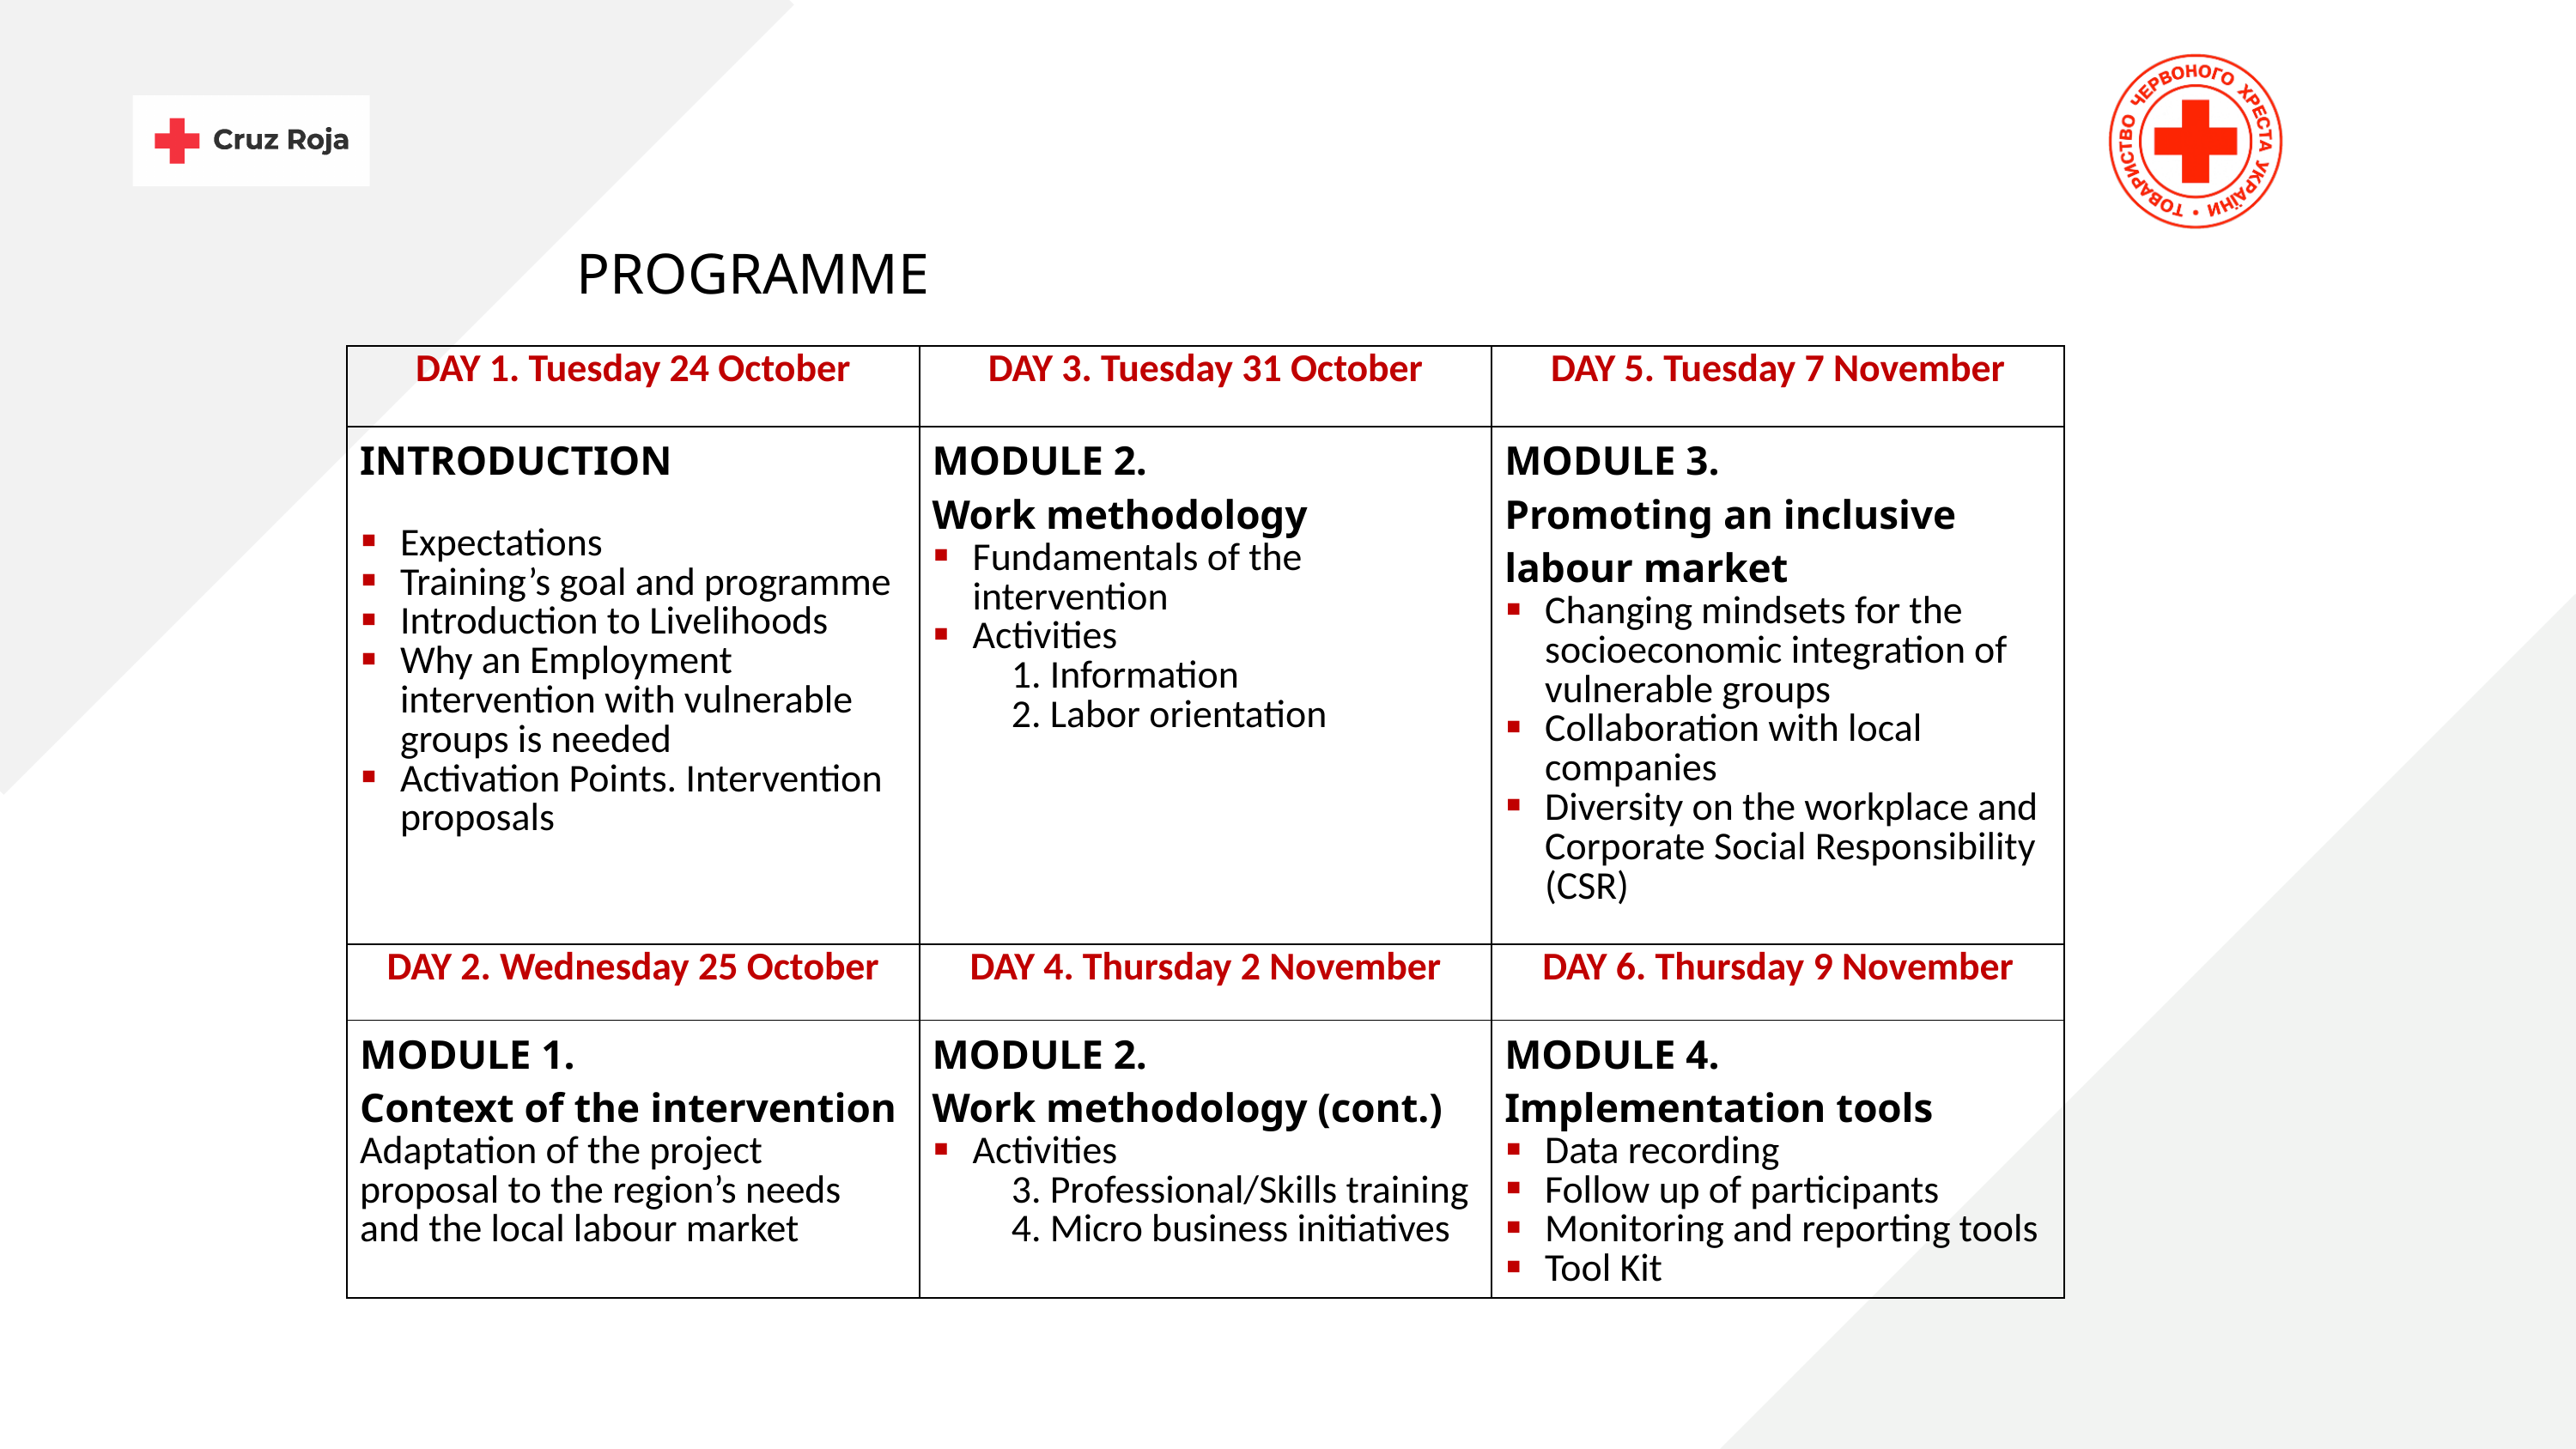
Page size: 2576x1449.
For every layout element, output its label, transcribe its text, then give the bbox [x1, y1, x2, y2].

table_cell DAY 2. Wednesday 25 October [348, 945, 919, 1020]
table_header DAY 3. Tuesday 31 October [920, 347, 1491, 426]
table_cell DAY 6. Thursday 9 November [1492, 945, 2063, 1020]
table_cell INTRODUCTION Expectations Training’s goal and programme Introduction to Livelihoods Why an Employment intervention with vulnerable groups is needed Activation Points. Intervention proposals [348, 427, 919, 943]
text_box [132, 95, 370, 186]
table_cell MODULE 2. Work methodology (cont.) Activities 3. Professional/Skills training 4. Micro business initiatives [920, 1021, 1491, 1297]
list PROGRAMME [569, 185, 1223, 299]
table_header DAY 1. Tuesday 24 October [348, 347, 919, 426]
table_cell MODULE 4. Implementation tools Data recording Follow up of participants Monitoring and reporting tools Tool Kit [1492, 1021, 2063, 1297]
table_cell DAY 4. Thursday 2 November [920, 945, 1491, 1020]
table_header DAY 5. Tuesday 7 November [1492, 347, 2063, 426]
table_cell MODULE 1. Context of the intervention Adaptation of the project proposal to the region’s needs and the local labour market [348, 1021, 919, 1297]
table_cell MODULE 3. Promoting an inclusive labour market Changing mindsets for the socioeconomic integration of vulnerable groups Collaboration with local companies Diversity on the workplace and Corporate Social Responsibility (CSR) [1492, 427, 2063, 943]
table_cell MODULE 2. Work methodology Fundamentals of the intervention Activities 1. Information 2. Labor orientation [920, 427, 1491, 943]
picture [2100, 46, 2293, 238]
